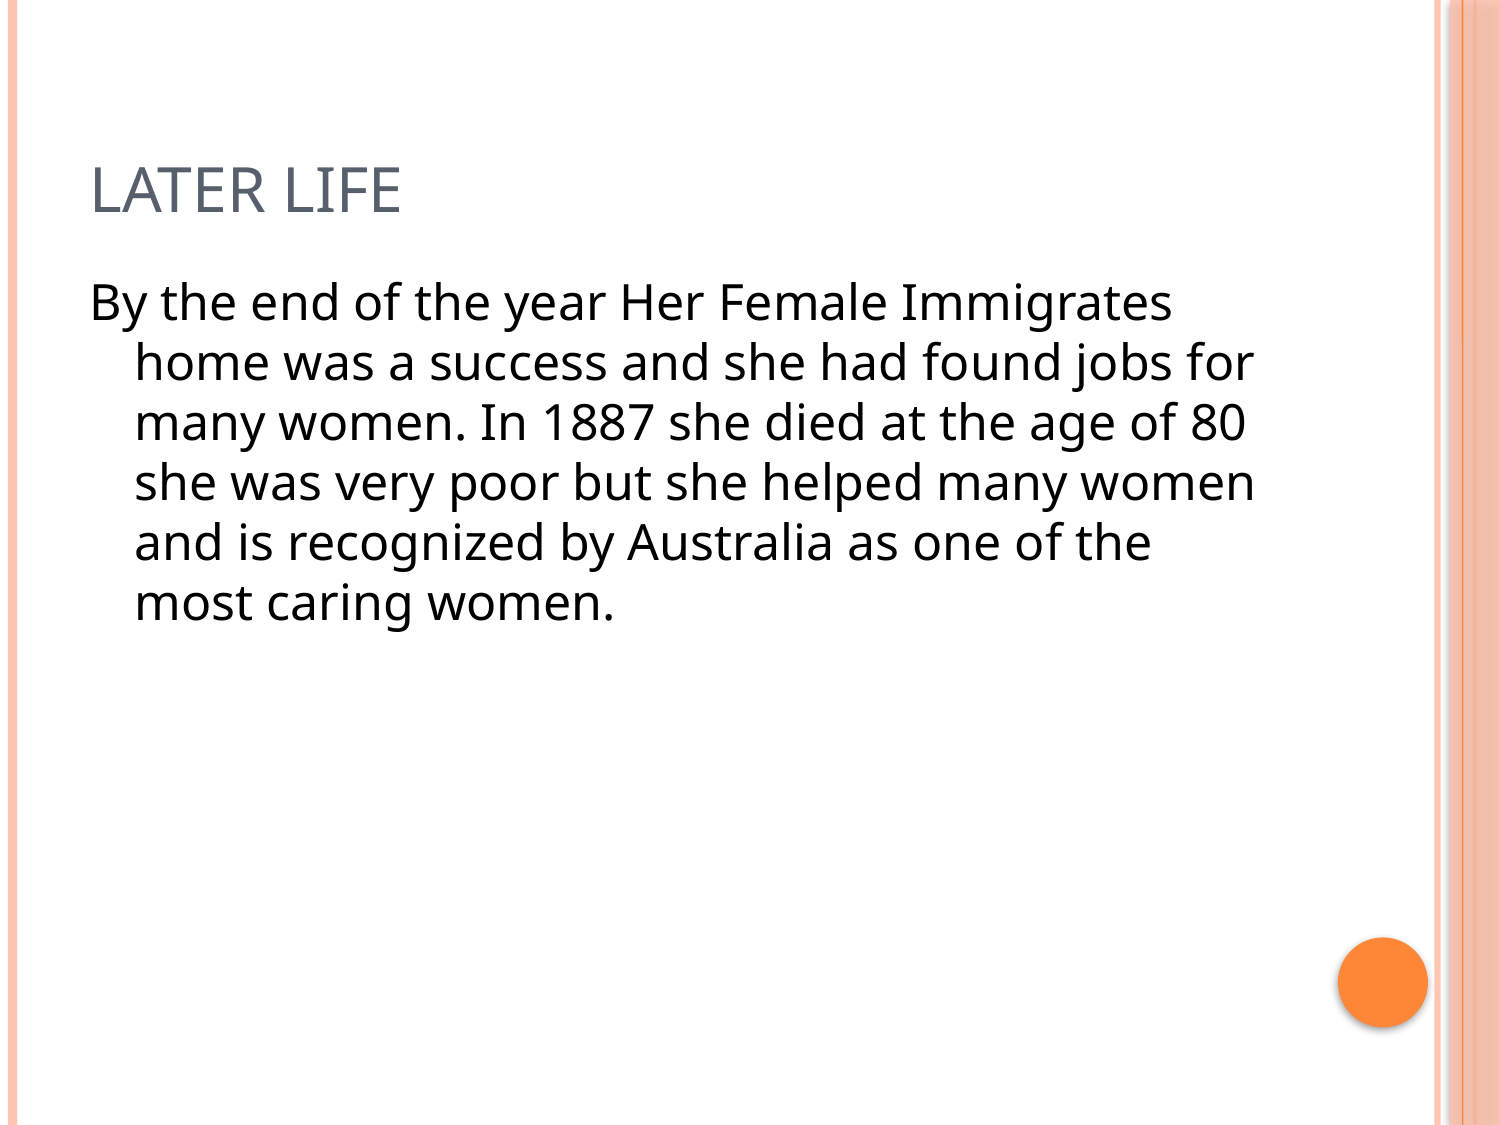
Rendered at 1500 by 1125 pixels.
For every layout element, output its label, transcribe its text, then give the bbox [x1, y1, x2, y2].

list By the end of the year Her Female Immigrates home was a success and she had found jobs for many women. In 1887 she died at the age of 80 she was very poor but she helped many women and is recognized by Australia as one of the most caring women. [75, 262, 1300, 1062]
title Later Life [75, 45, 1300, 233]
